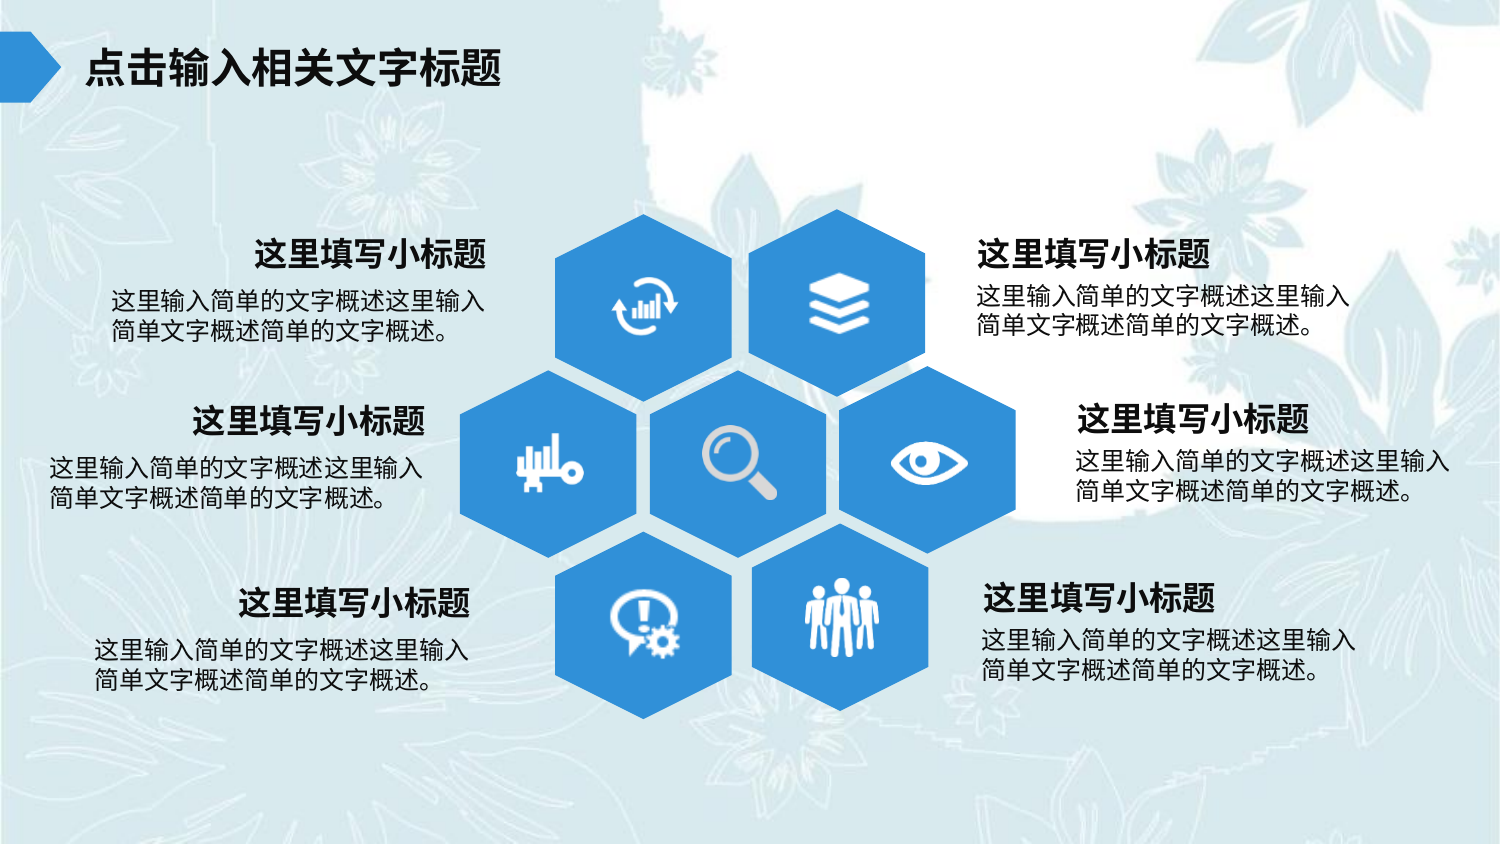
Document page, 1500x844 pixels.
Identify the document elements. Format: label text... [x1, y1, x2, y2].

text_box 这里输入简单的文字概述这里输入简单文字概述简单的文字概述。 [962, 614, 1393, 694]
text_box 这里填写小标题 [963, 573, 1348, 628]
text_box [0, 29, 63, 105]
text_box [553, 529, 734, 721]
picture [0, 0, 1500, 844]
text_box 这里填写小标题 [218, 578, 496, 633]
text_box 这里输入简单的文字概述这里输入简单文字概述简单的文字概述。 [956, 269, 1387, 350]
text_box 这里输入简单的文字概述这里输入简单文字概述简单的文字概述。 [1055, 435, 1487, 516]
text_box [749, 521, 931, 713]
text_box 这里填写小标题 [1057, 394, 1442, 449]
text_box [553, 212, 734, 404]
text_box 这里输入简单的文字概述这里输入简单文字概述简单的文字概述。 [29, 442, 460, 523]
text_box 这里填写小标题 [234, 229, 512, 283]
text_box [457, 368, 639, 560]
text_box 点击输入相关文字标题 [70, 34, 518, 100]
text_box 这里填写小标题 [172, 396, 451, 450]
text_box [647, 368, 829, 560]
text_box 这里填写小标题 [957, 229, 1342, 283]
text_box [837, 364, 1018, 556]
text_box 这里输入简单的文字概述这里输入简单文字概述简单的文字概述。 [91, 275, 522, 356]
text_box 这里输入简单的文字概述这里输入简单文字概述简单的文字概述。 [74, 624, 506, 705]
text_box [746, 207, 928, 399]
